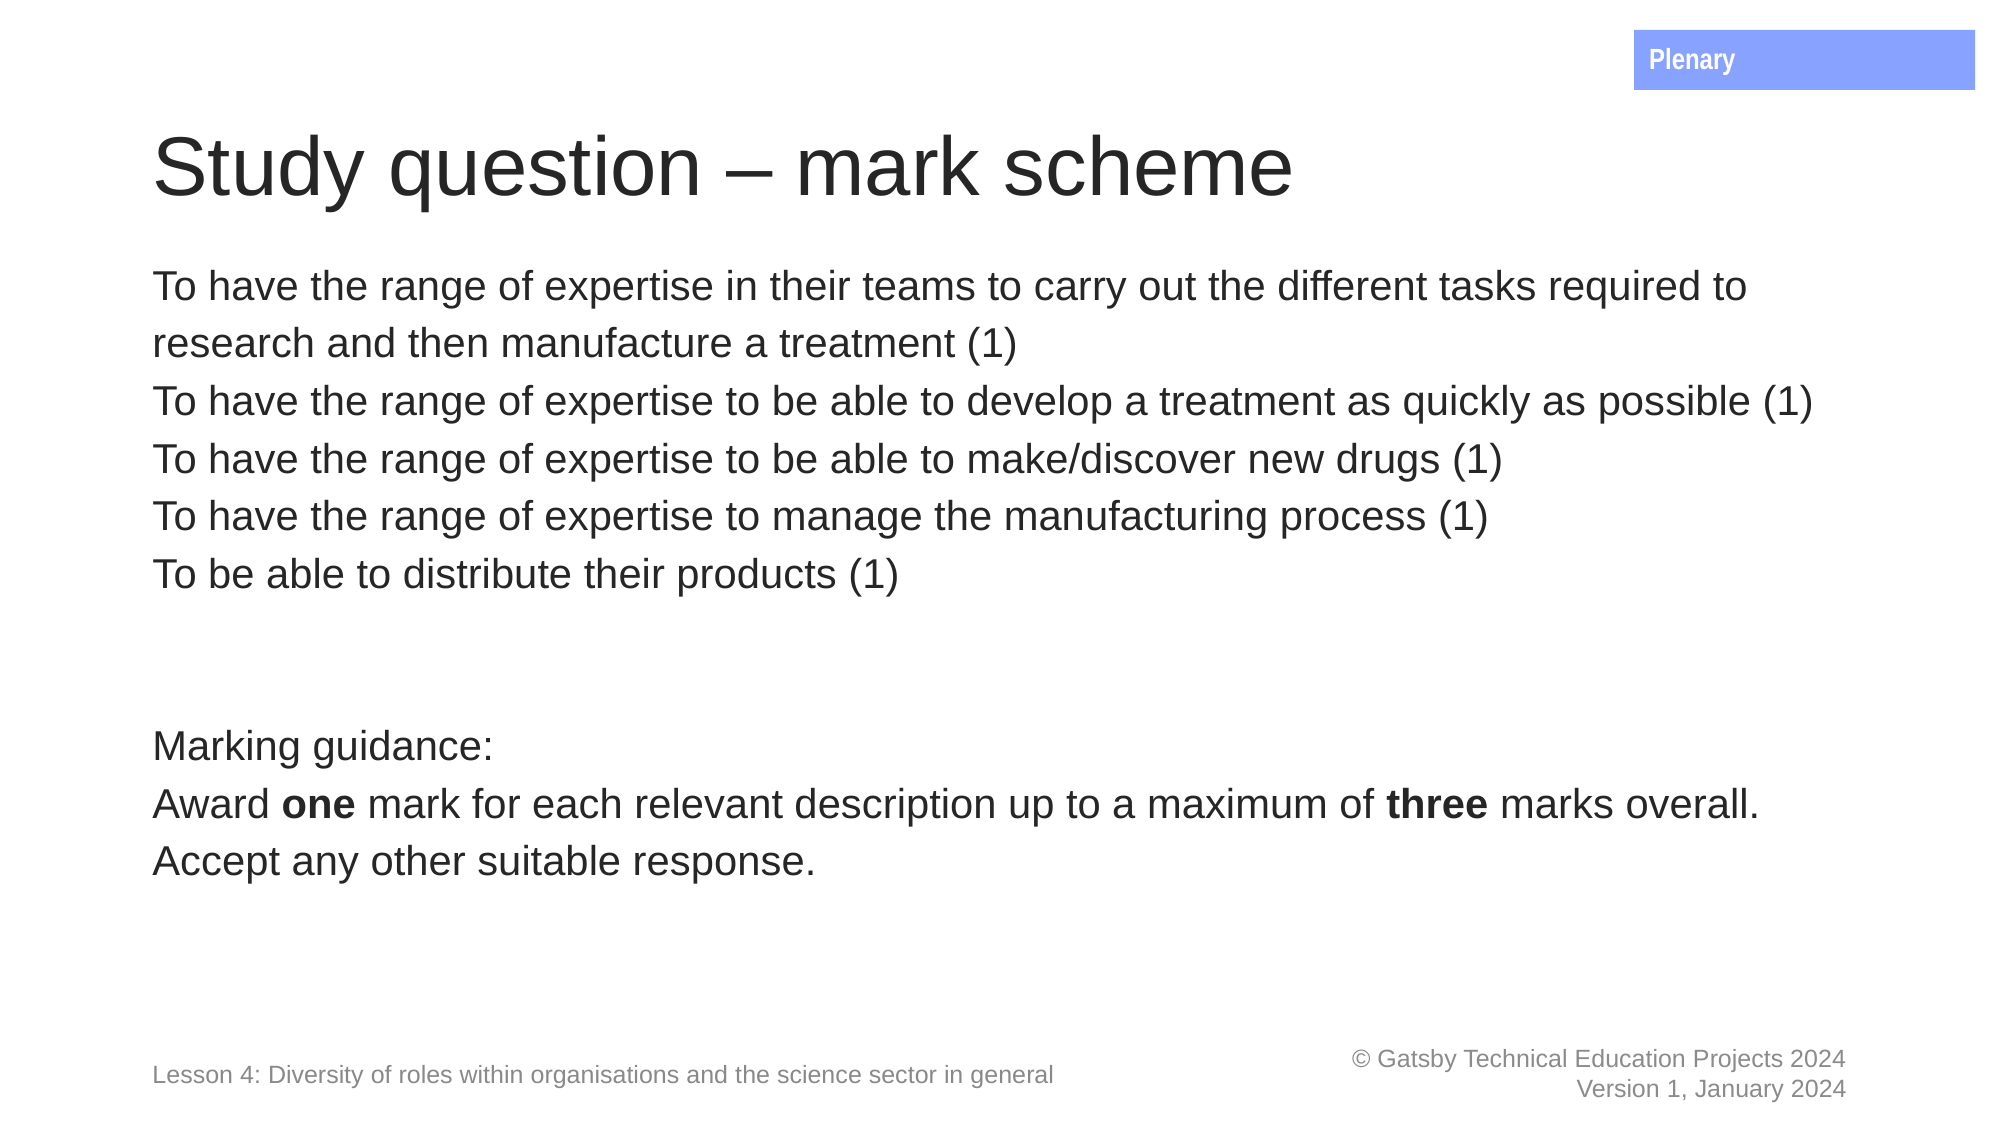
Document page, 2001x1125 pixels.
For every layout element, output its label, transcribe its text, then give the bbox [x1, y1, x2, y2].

list Plenary [1634, 29, 1976, 90]
list To have the range of expertise in their teams to carry out the different tasks required to research and then manufacture a treatment (1) To have the range of expertise to be able to develop a treatment as quickly as possible (1) To have the range of expertise to be able to make/discover new drugs (1) To have the range of expertise to manage the manufacturing process (1) To be able to distribute their products (1) Marking guidance: Award one mark for each relevant description up to a maximum of three marks overall. Accept any other suitable response. [137, 243, 1863, 958]
title Study question – mark scheme [137, 59, 1863, 243]
list Lesson 4: Diversity of roles within organisations and the science sector in general [137, 1042, 1089, 1103]
